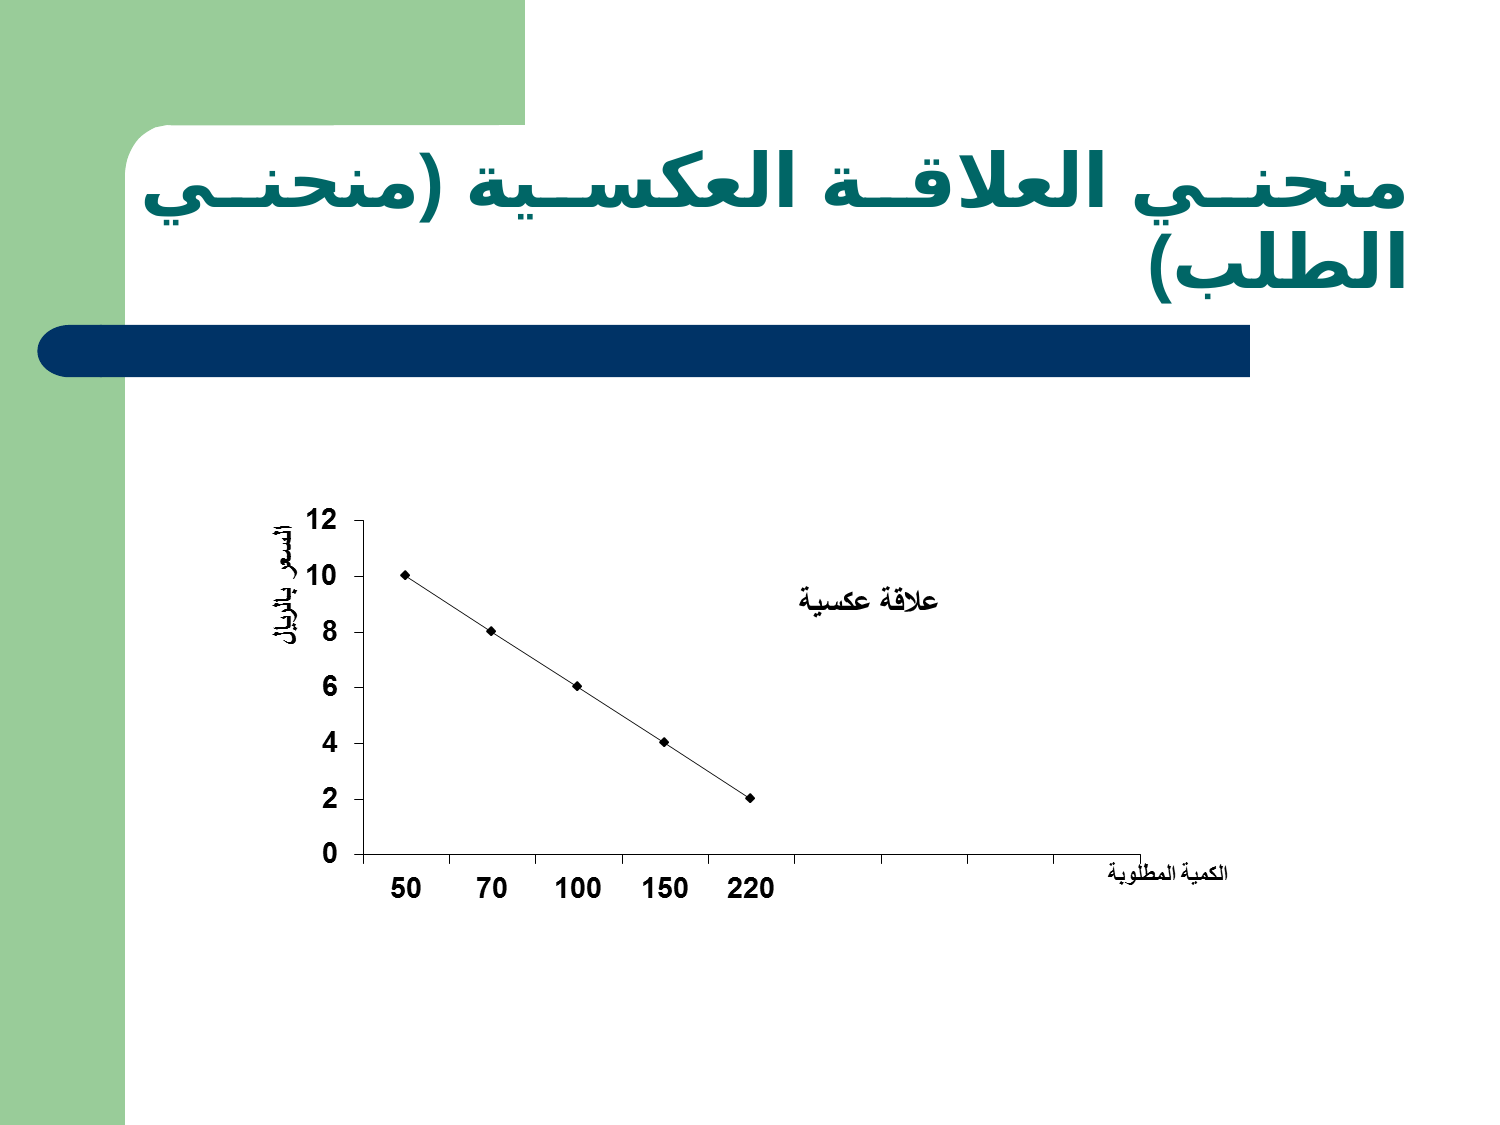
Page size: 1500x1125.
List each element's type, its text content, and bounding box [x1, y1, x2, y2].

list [128, 378, 1408, 1007]
title منحني العلاقة العكسية (منحني الطلب) [125, 125, 1425, 313]
